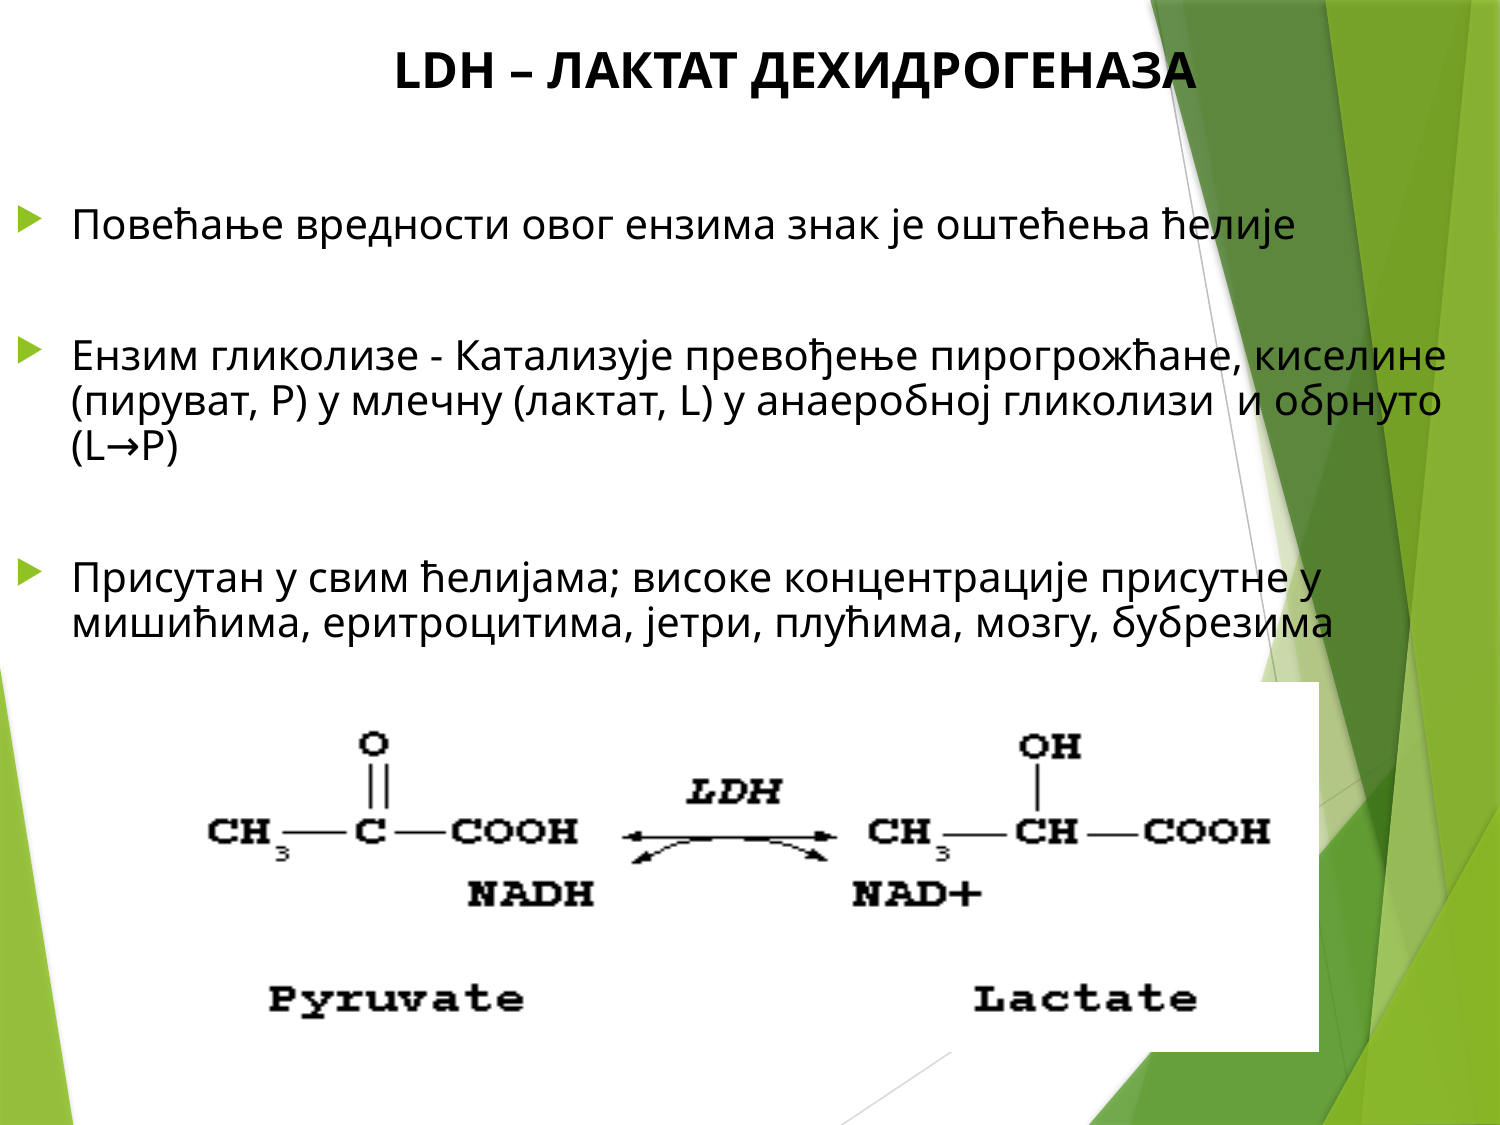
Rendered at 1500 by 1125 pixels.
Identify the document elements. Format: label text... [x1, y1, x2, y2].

text_box Повећање вредности овог ензима знак је оштећења ћелије Ензим гликолизе - Катализује превођење пирогрожћане, киселине (пируват, P) у млечну (лактат, L) у анаеробној гликолизи и обрнуто (L→P) Присутан у свим ћелијама; високе концентрације присутне у мишићима, еритроцитима, јетри, плућима, мозгу, бубрезима [0, 124, 1500, 868]
picture [180, 682, 1320, 1053]
text_box LDH – ЛАКТАТ ДЕХИДРОГЕНАЗА [378, 31, 1500, 219]
